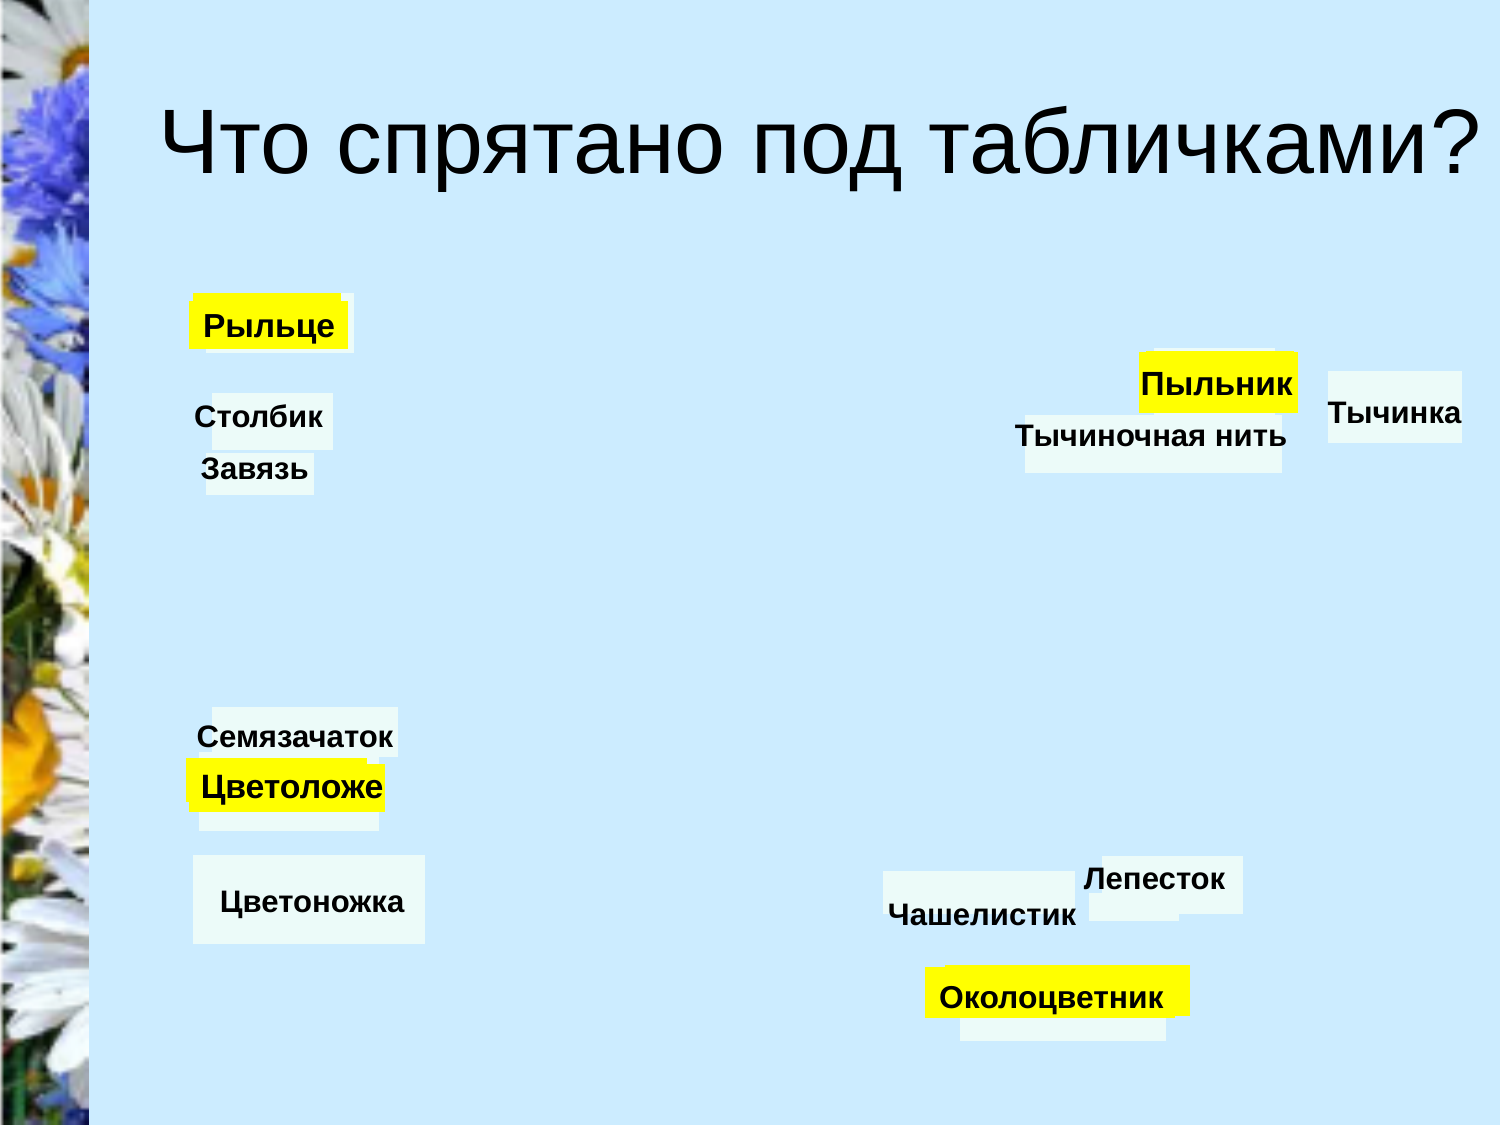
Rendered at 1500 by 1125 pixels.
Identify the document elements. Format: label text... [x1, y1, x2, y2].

picture [149, 256, 1500, 1079]
text_box Что спрятано под табличками? [143, 74, 1496, 200]
picture [0, 0, 89, 1125]
